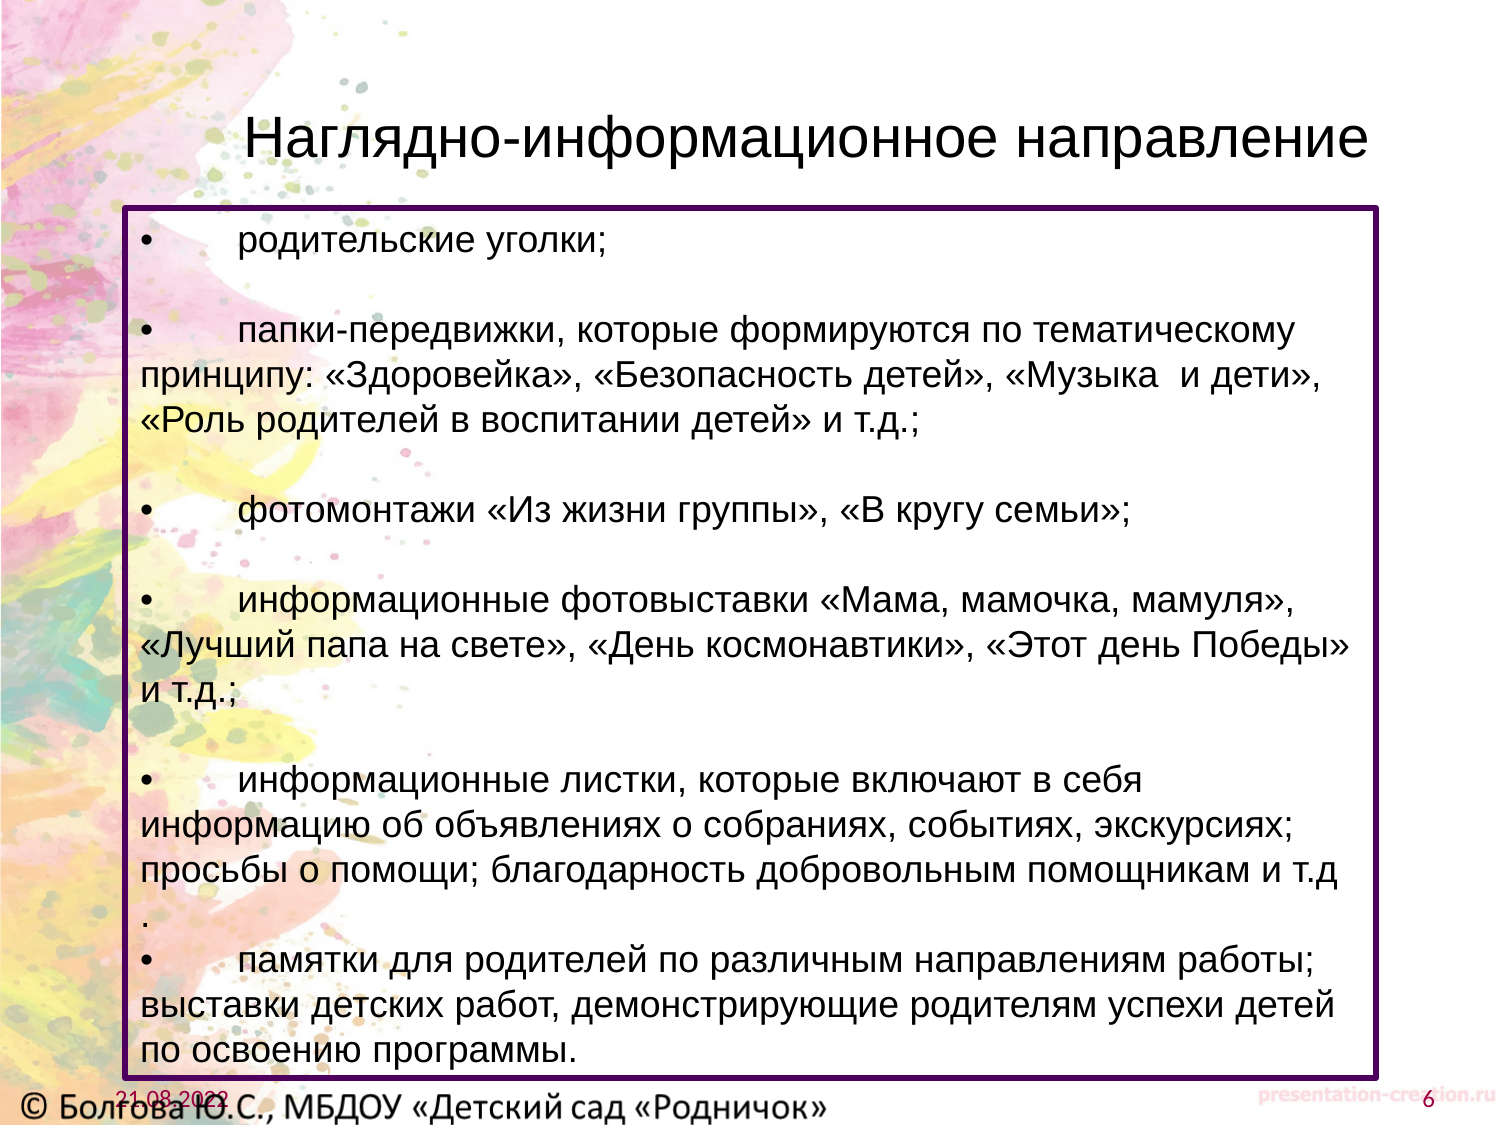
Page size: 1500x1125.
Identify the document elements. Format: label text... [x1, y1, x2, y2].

title Наглядно-информационное направление [114, 37, 1500, 231]
text_box • родительские уголки; • папки-передвижки, которые формируются по тематическому принципу: «Здоровейка», «Безопасность детей», «Музыка и дети», «Роль родителей в воспитании детей» и т.д.; • фотомонтажи «Из жизни группы», «В кругу семьи»; • информационные фотовыставки «Мама, мамочка, мамуля», «Лучший папа на свете», «День космонавтики», «Этот день Победы» и т.д.; • информационные листки, которые включают в себя информацию об объявлениях о собраниях, событиях, экскурсиях; просьбы о помощи; благодарность добровольным помощникам и т.д . • памятки для родителей по различным направлениям работы; выставки детских работ, демонстрирующие родителям успехи детей по освоению программы. [125, 208, 1376, 1078]
picture [0, 1070, 996, 1125]
